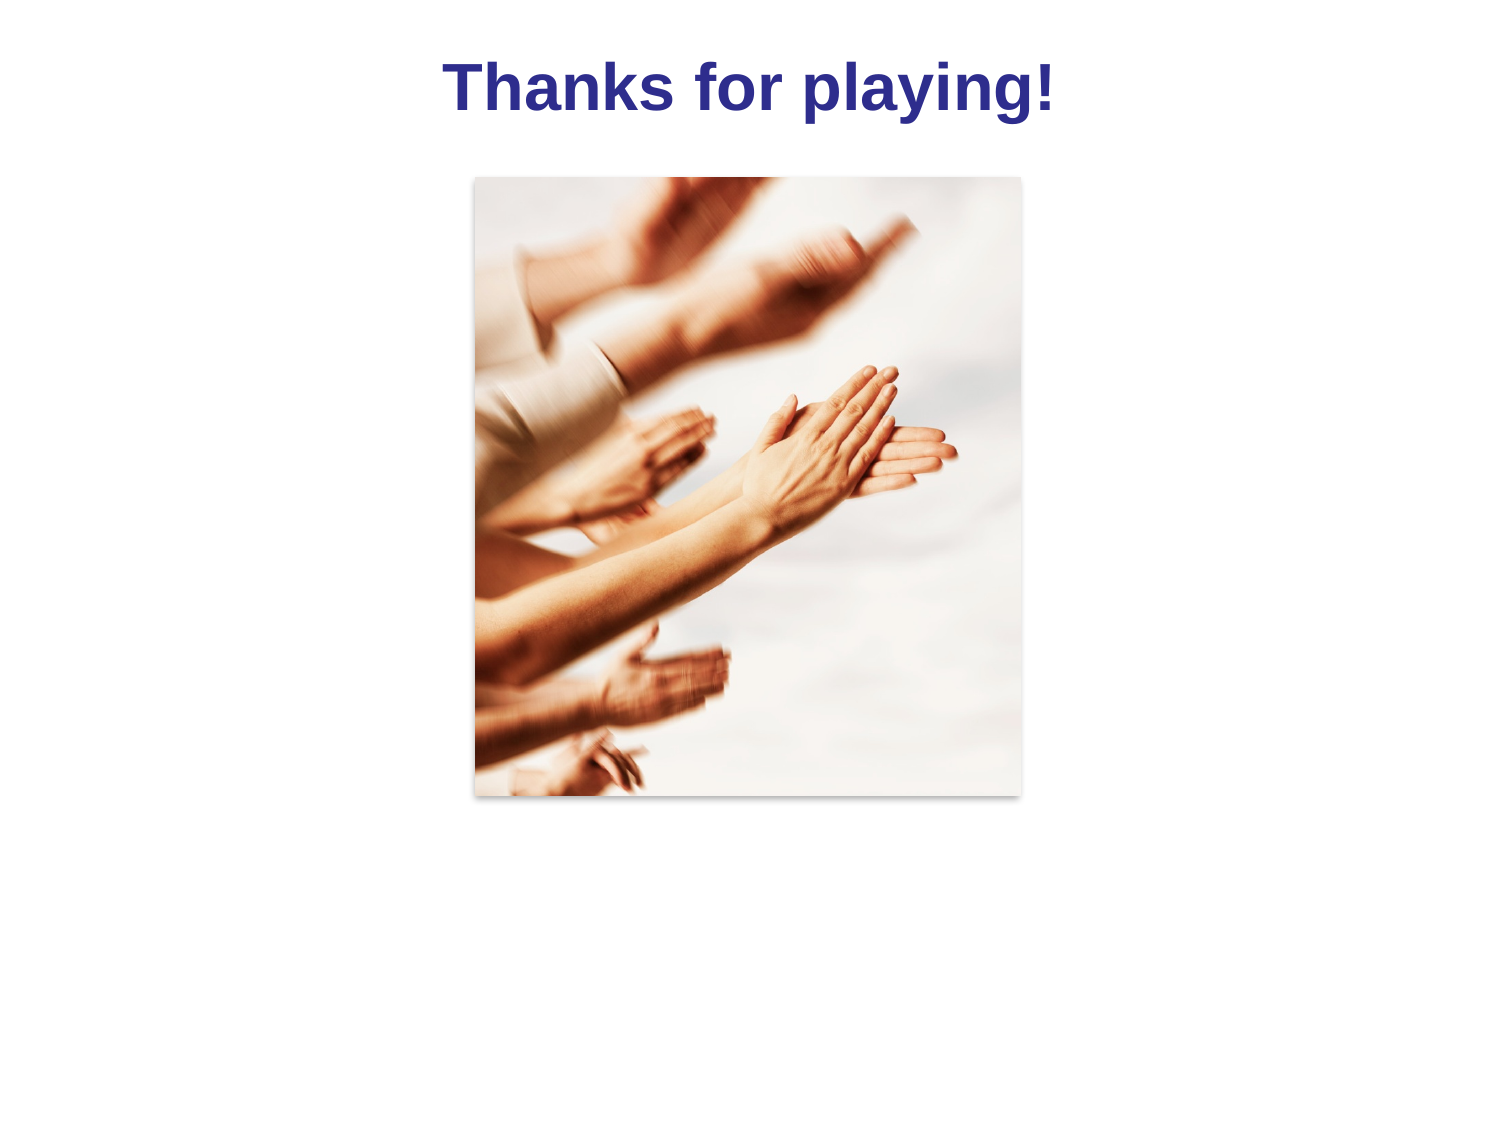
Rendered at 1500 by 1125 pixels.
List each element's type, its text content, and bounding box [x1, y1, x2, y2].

title Thanks for playing! [75, 45, 1425, 233]
picture [475, 176, 1021, 796]
